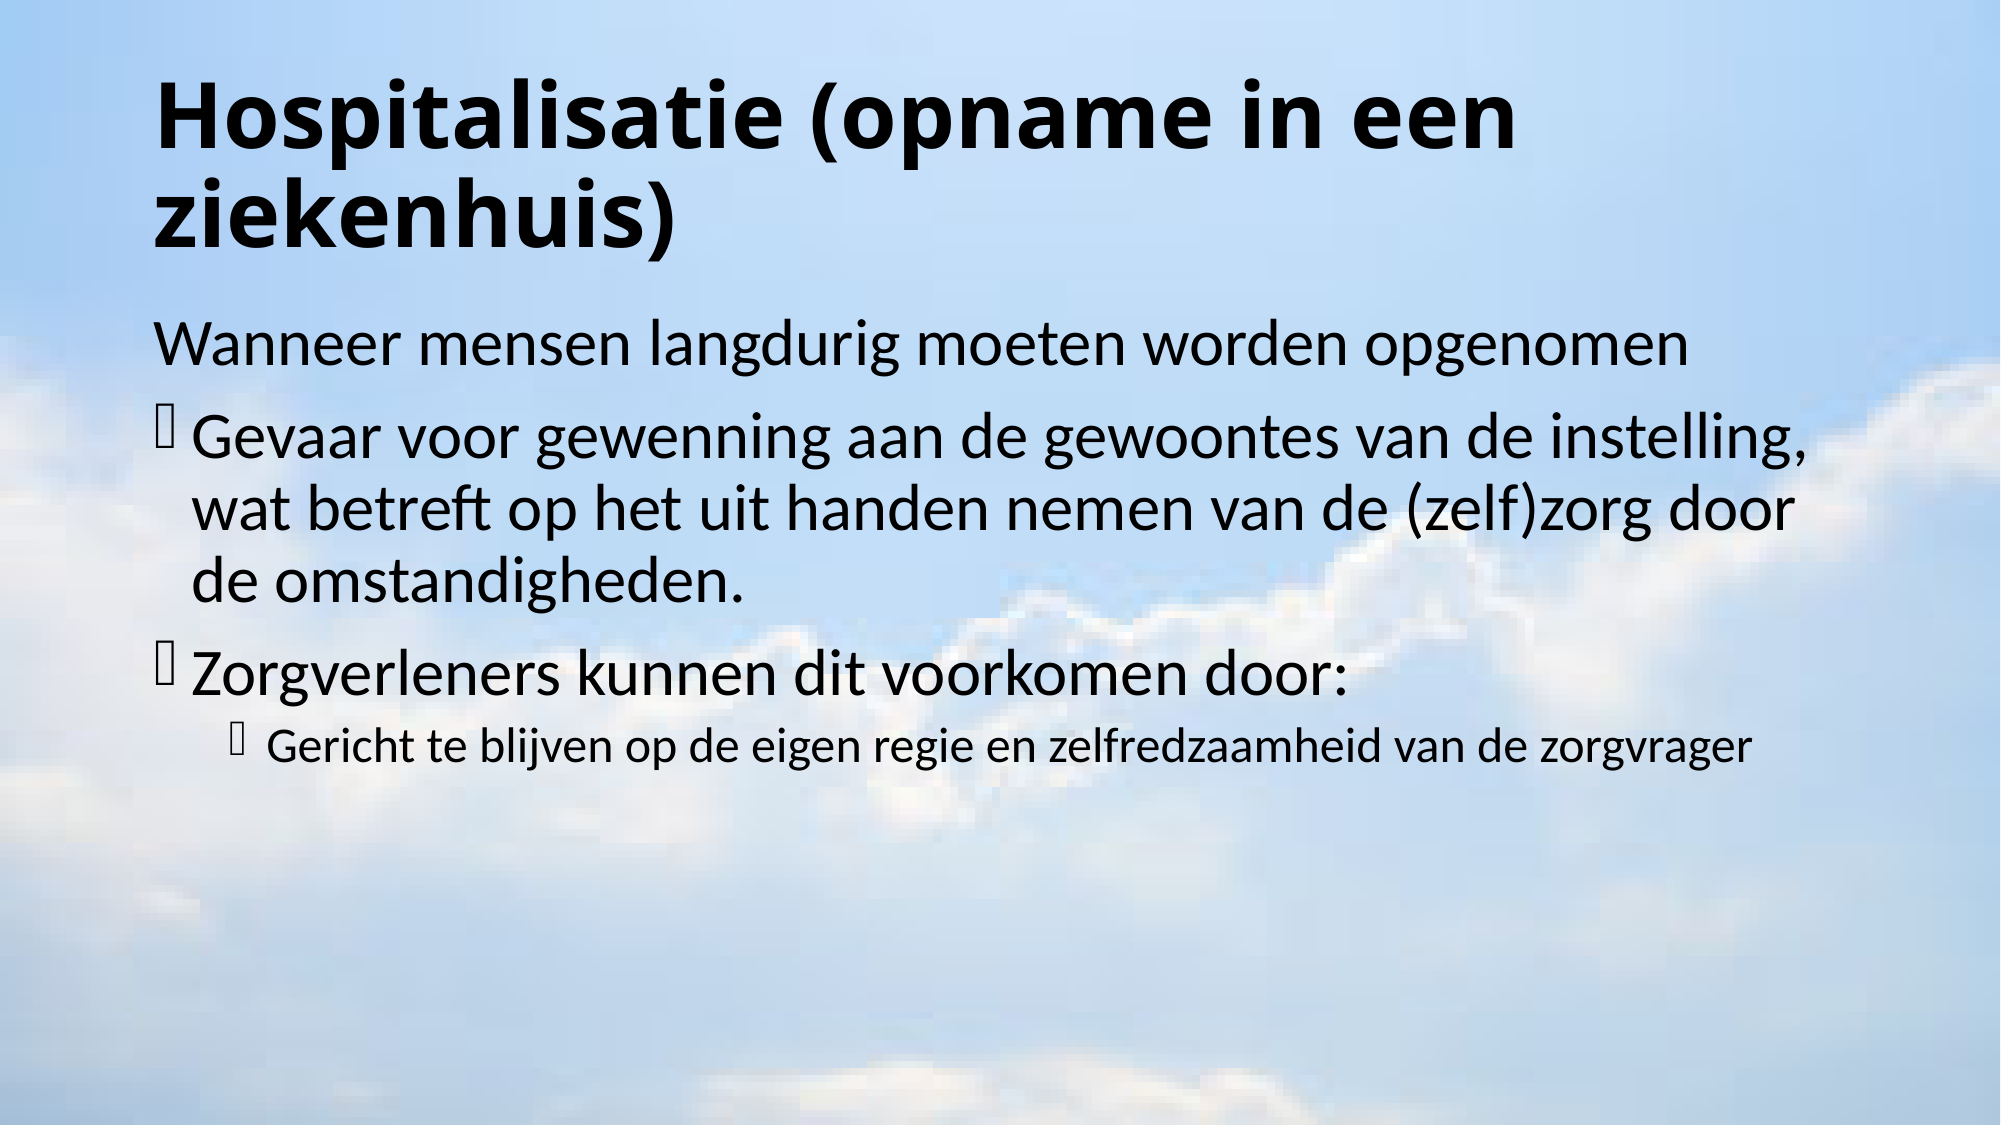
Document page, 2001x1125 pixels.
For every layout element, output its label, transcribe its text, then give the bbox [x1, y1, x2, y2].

title Hospitalisatie (opname in een ziekenhuis) [138, 60, 1864, 278]
picture [0, 0, 2001, 1125]
list Wanneer mensen langdurig moeten worden opgenomen Gevaar voor gewenning aan de gewoontes van de instelling, wat betreft op het uit handen nemen van de (zelf)zorg door de omstandigheden. Zorgverleners kunnen dit voorkomen door: Gericht te blijven op de eigen regie en zelfredzaamheid van de zorgvrager [138, 299, 1864, 1014]
